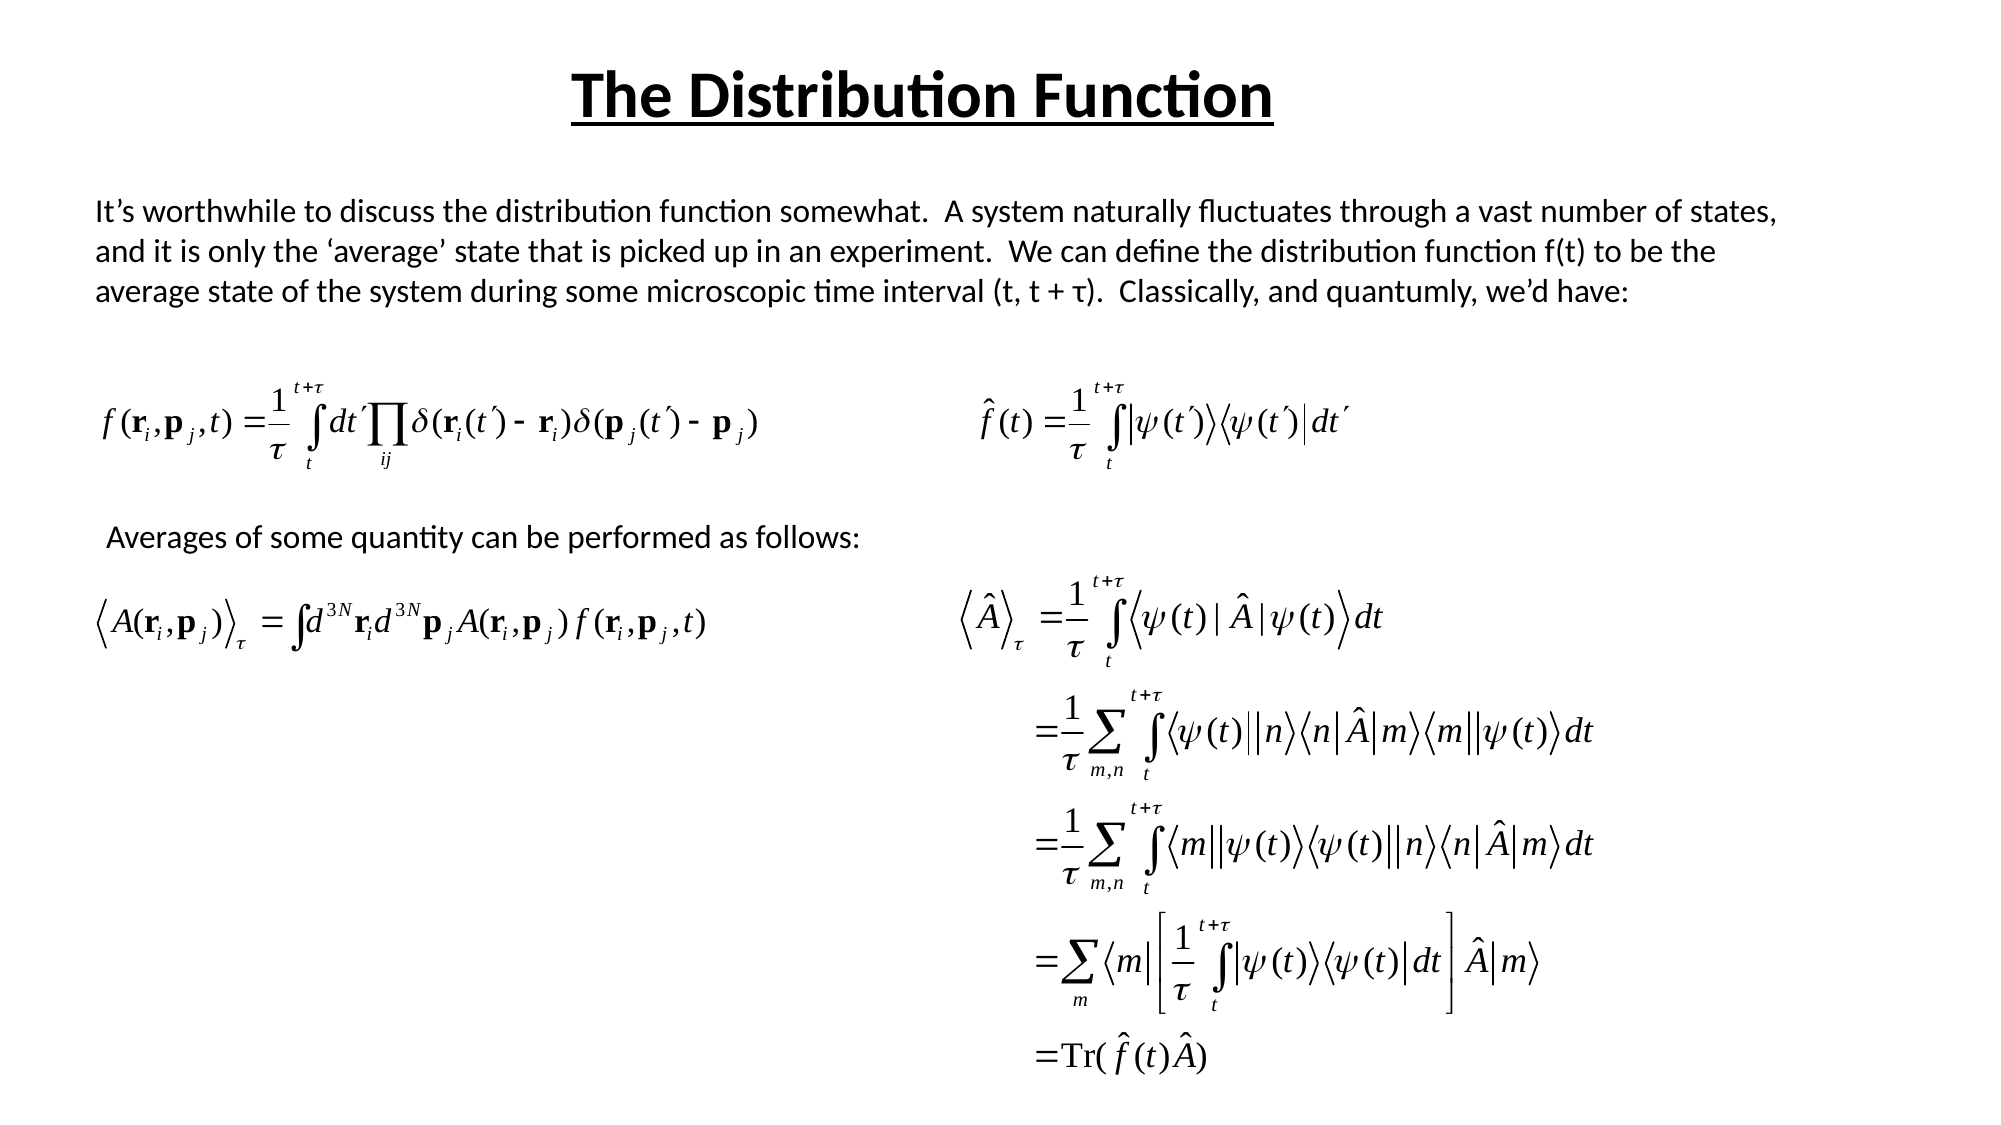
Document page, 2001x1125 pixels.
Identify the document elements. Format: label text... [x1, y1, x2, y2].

title The Distribution Function [407, 34, 1439, 140]
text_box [90, 373, 766, 479]
text_box It’s worthwhile to discuss the distribution function somewhat. A system naturally fluctuates through a vast number of states, and it is only the ‘average’ state that is picked up in an experiment. We can define the distribution function f(t) to be the average state of the system during some microscopic time interval (t, t + τ). Classically, and quantumly, we’d have: [80, 181, 1800, 317]
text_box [969, 373, 1354, 479]
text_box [90, 592, 724, 658]
text_box Averages of some quantity can be performed as follows: [91, 507, 878, 563]
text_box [954, 563, 1602, 1083]
